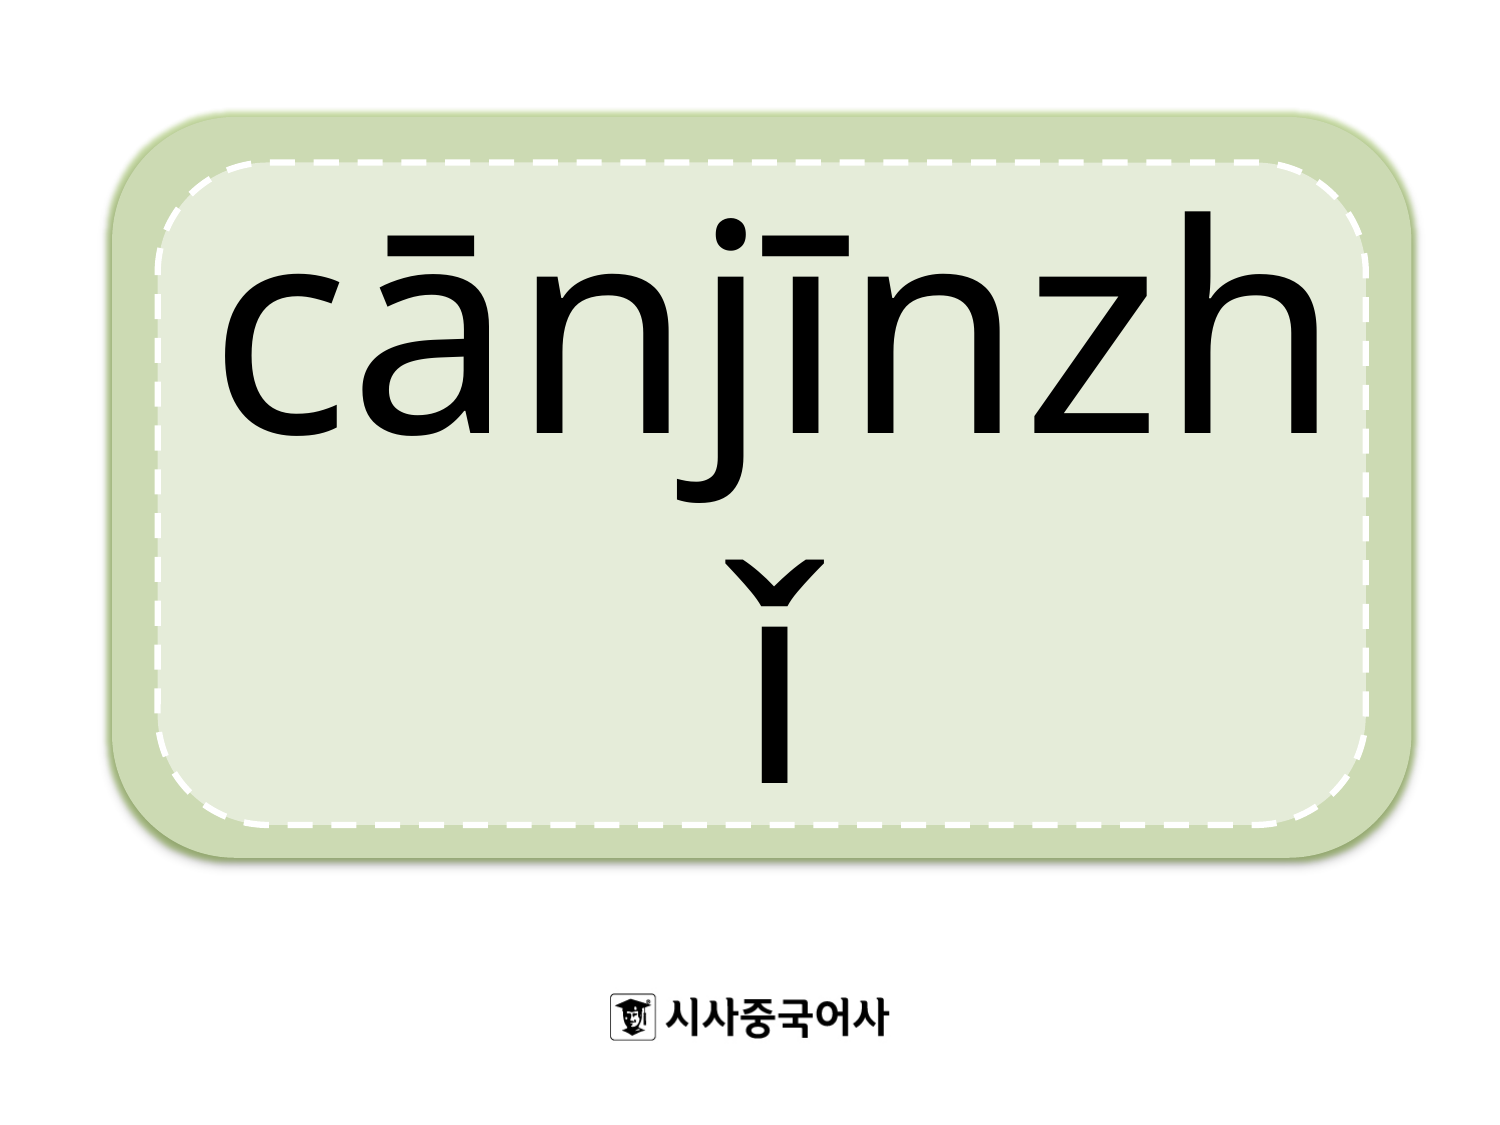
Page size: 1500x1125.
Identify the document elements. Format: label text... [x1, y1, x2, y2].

picture [602, 987, 898, 1047]
text_box cānjīnzhǐ [171, 160, 1380, 824]
